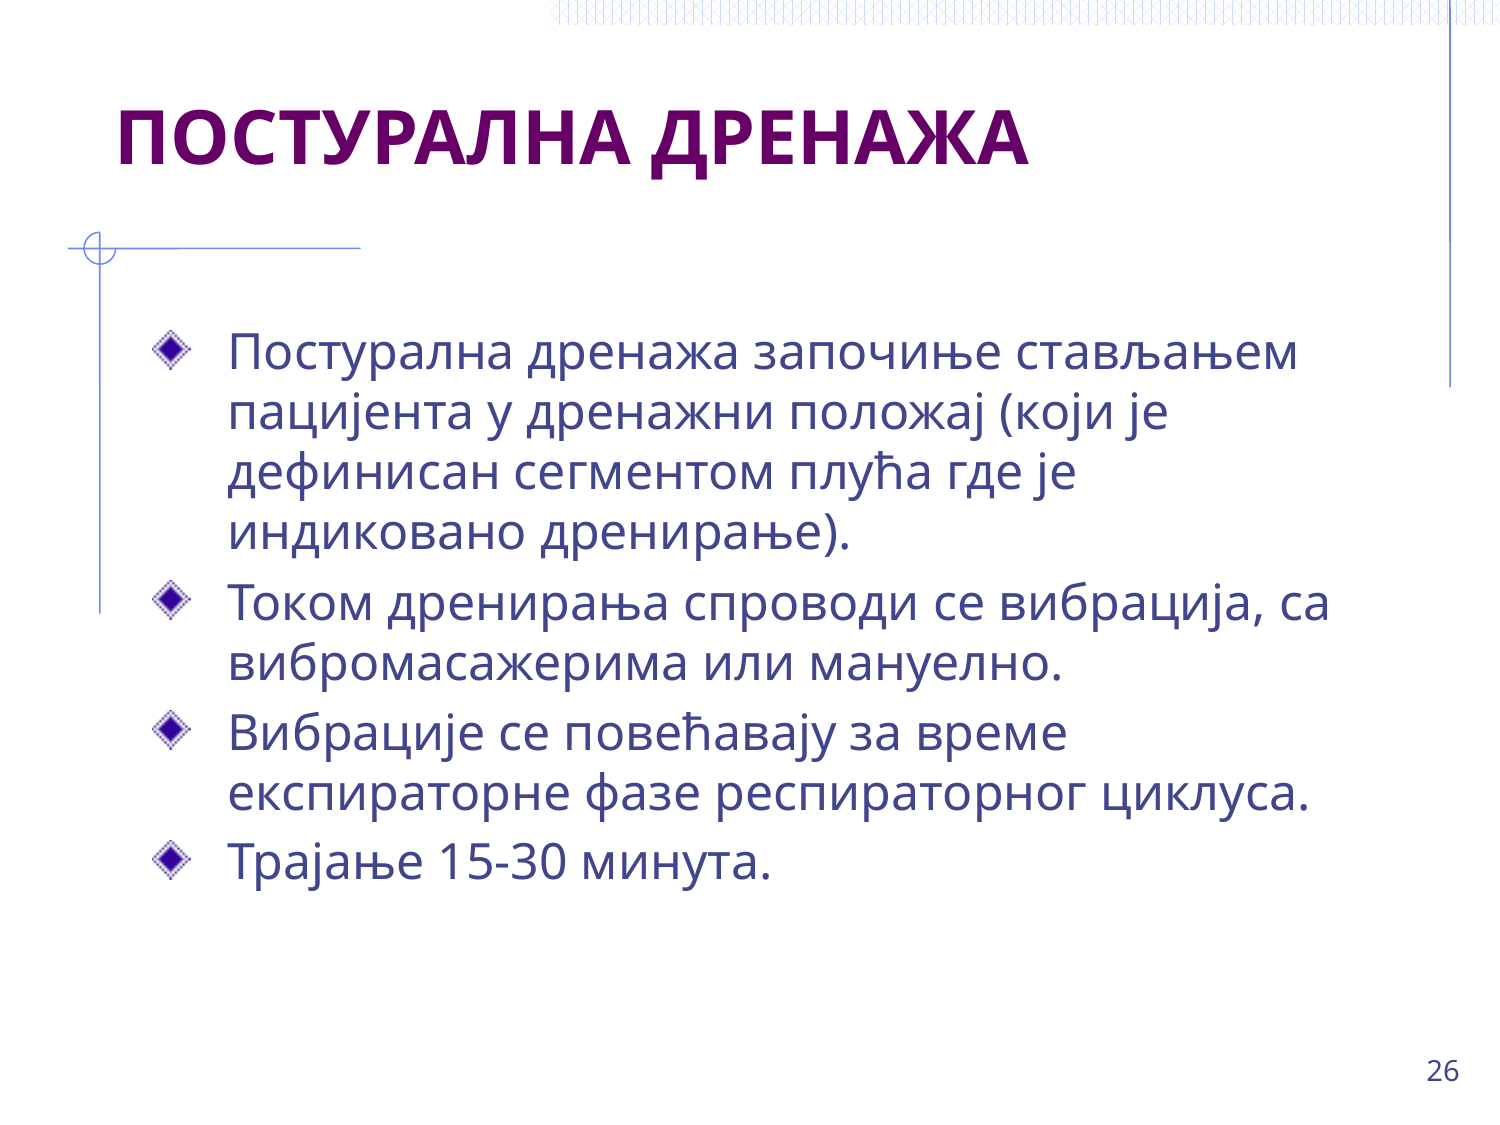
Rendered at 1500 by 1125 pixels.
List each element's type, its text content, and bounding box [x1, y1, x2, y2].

picture [152, 580, 191, 620]
picture [152, 330, 191, 370]
slide_number 26 [1162, 1025, 1475, 1100]
list Постурална дренажа започиње стављањем пацијента у дренажни положај (који је дефинисан сегментом плућа где је индиковано дренирање). Током дренирања спроводи се вибрација, са вибромасажерима или мануелно. Вибрације се повећавају за време експираторне фазе респираторног циклуса. Трајање 15-30 минута. [137, 312, 1363, 988]
picture [152, 710, 191, 750]
picture [152, 840, 191, 880]
title ПОСТУРАЛНА ДРЕНАЖА [99, 0, 1376, 188]
